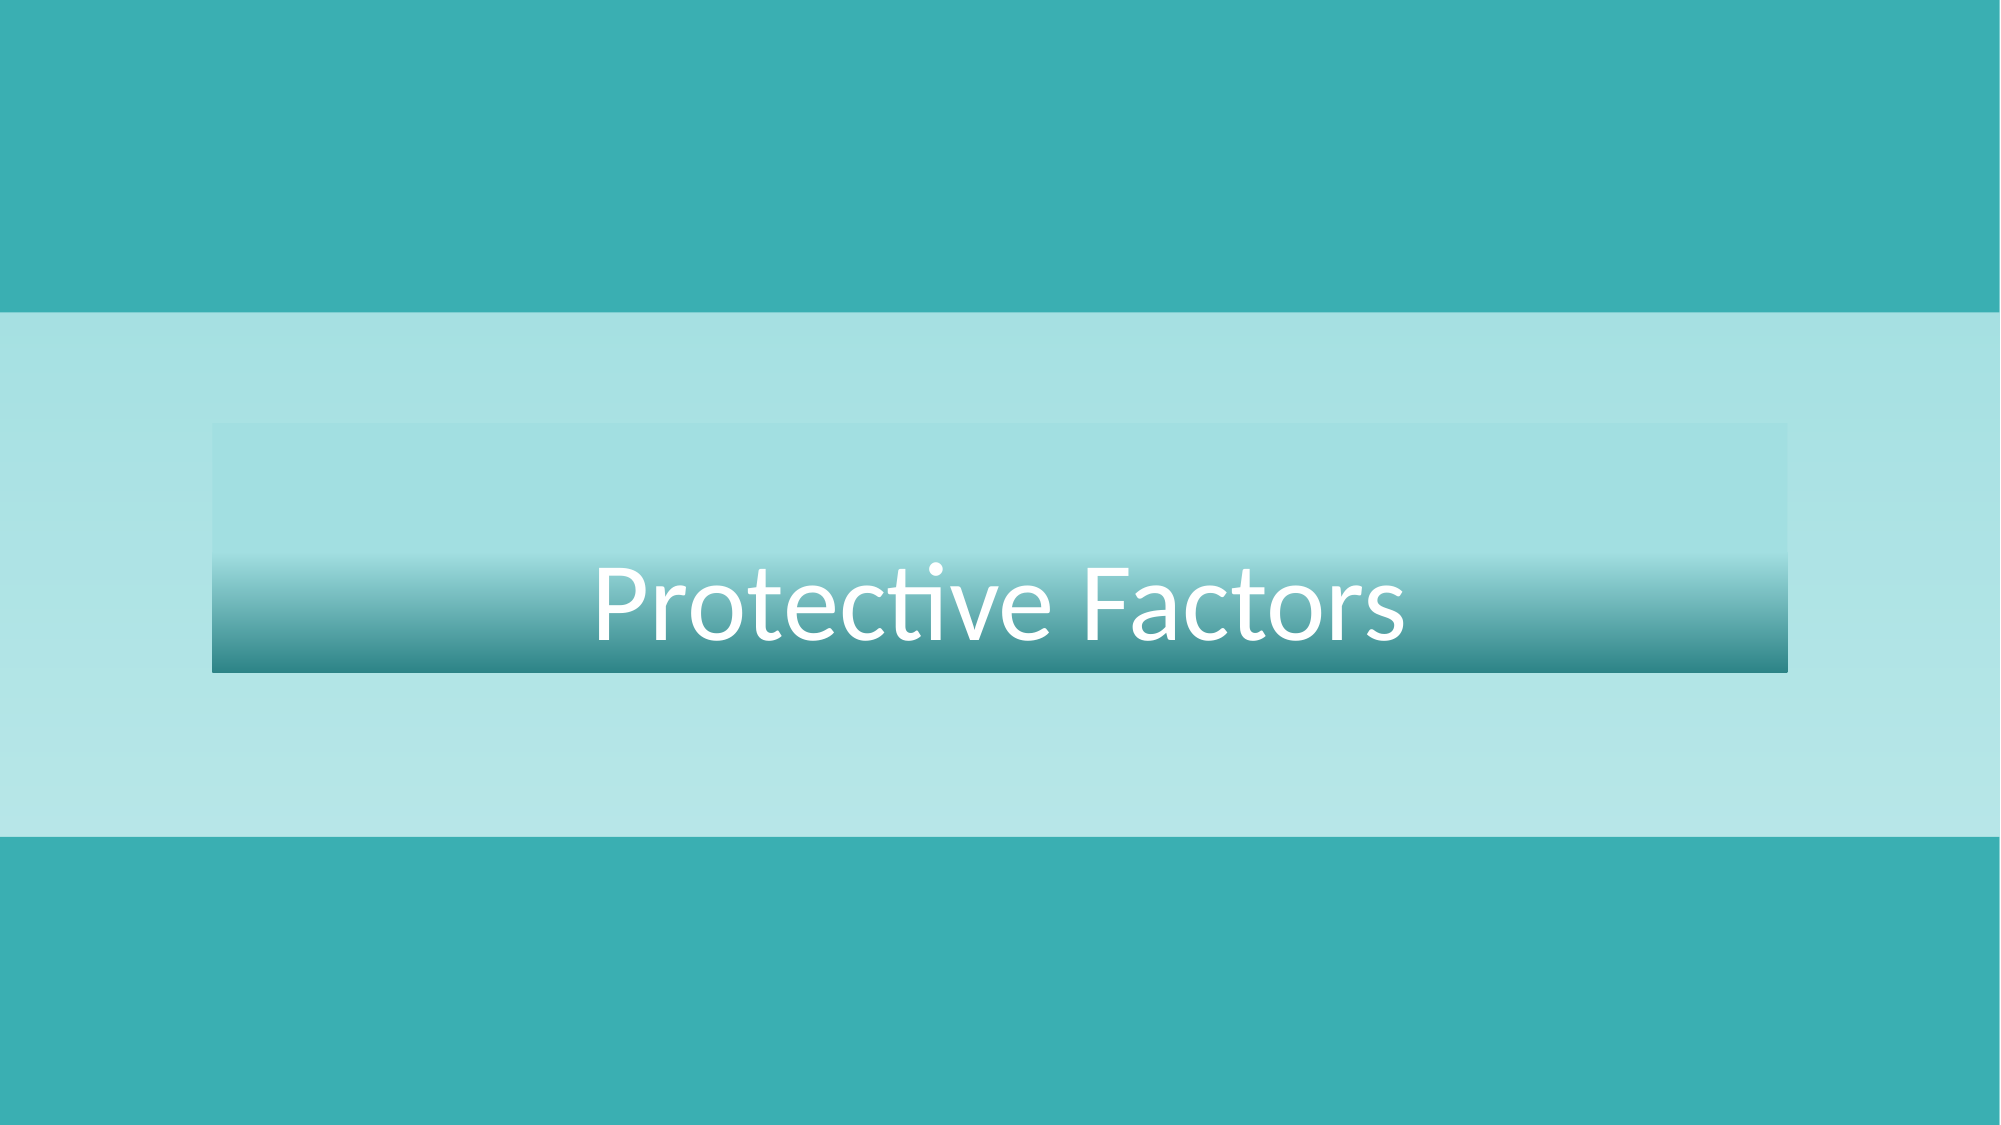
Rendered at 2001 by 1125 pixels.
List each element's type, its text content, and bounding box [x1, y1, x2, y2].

title Protective Factors [212, 423, 1788, 673]
